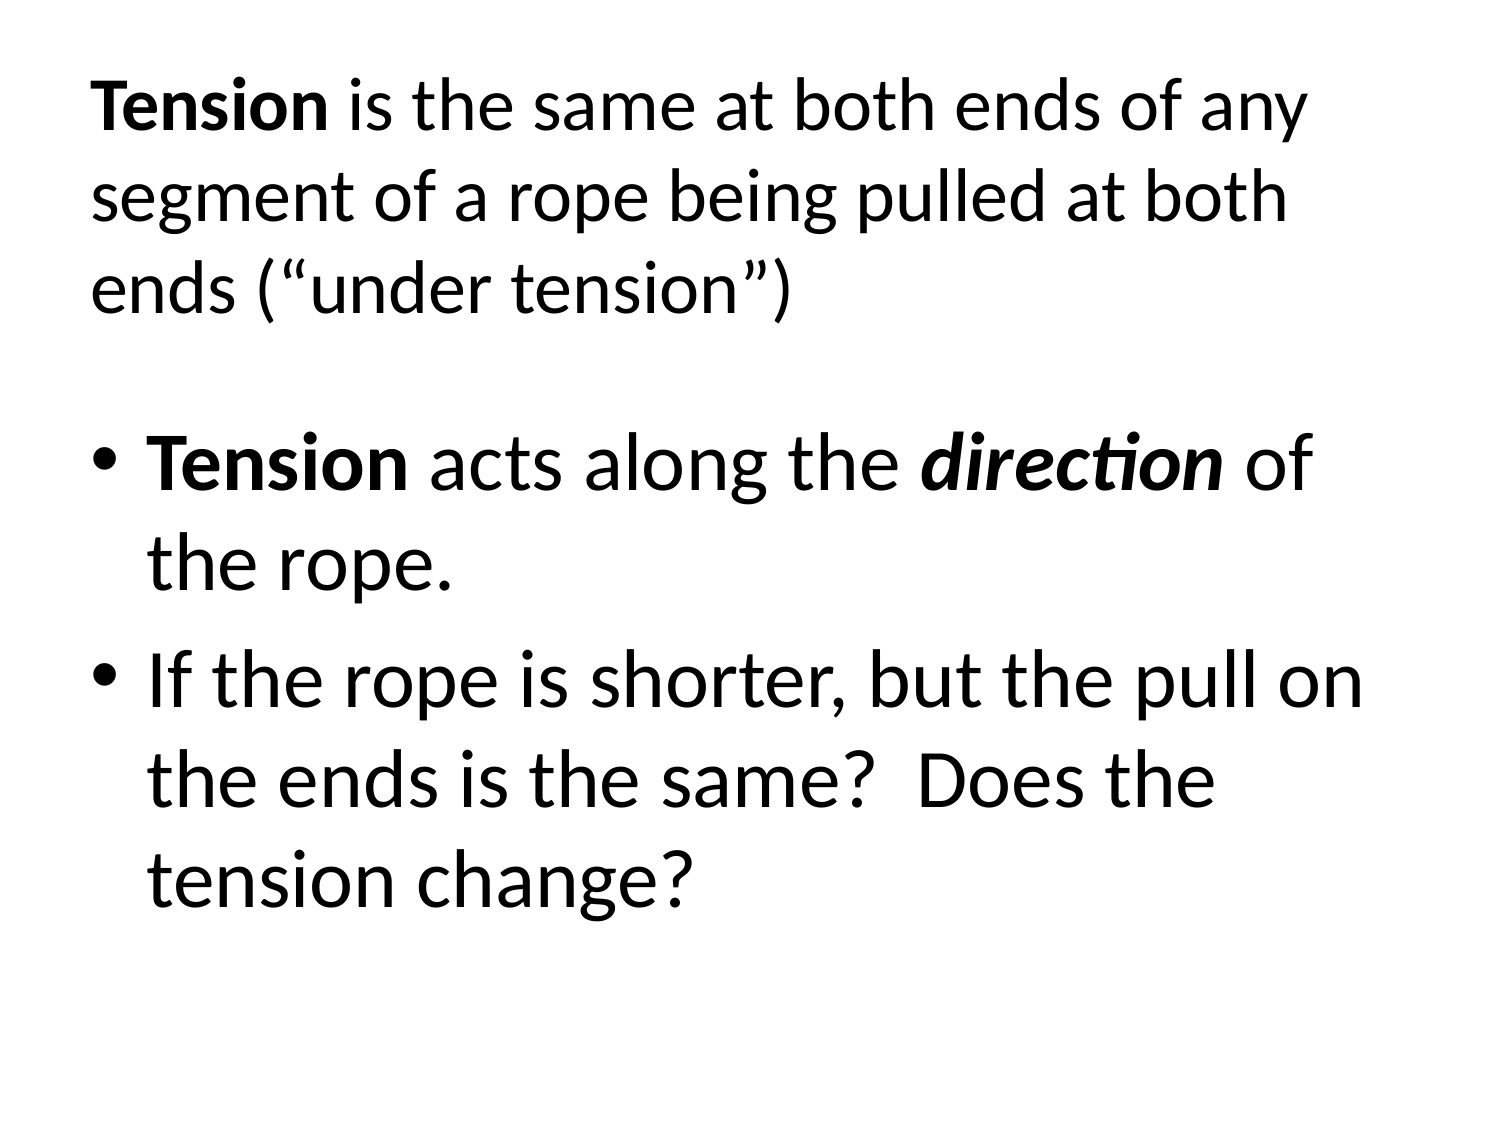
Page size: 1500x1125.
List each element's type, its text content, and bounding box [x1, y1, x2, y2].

title Tension is the same at both ends of any segment of a rope being pulled at both ends (“under tension”) [75, 45, 1425, 338]
list Tension acts along the direction of the rope. If the rope is shorter, but the pull on the ends is the same? Does the tension change? [75, 399, 1425, 1005]
